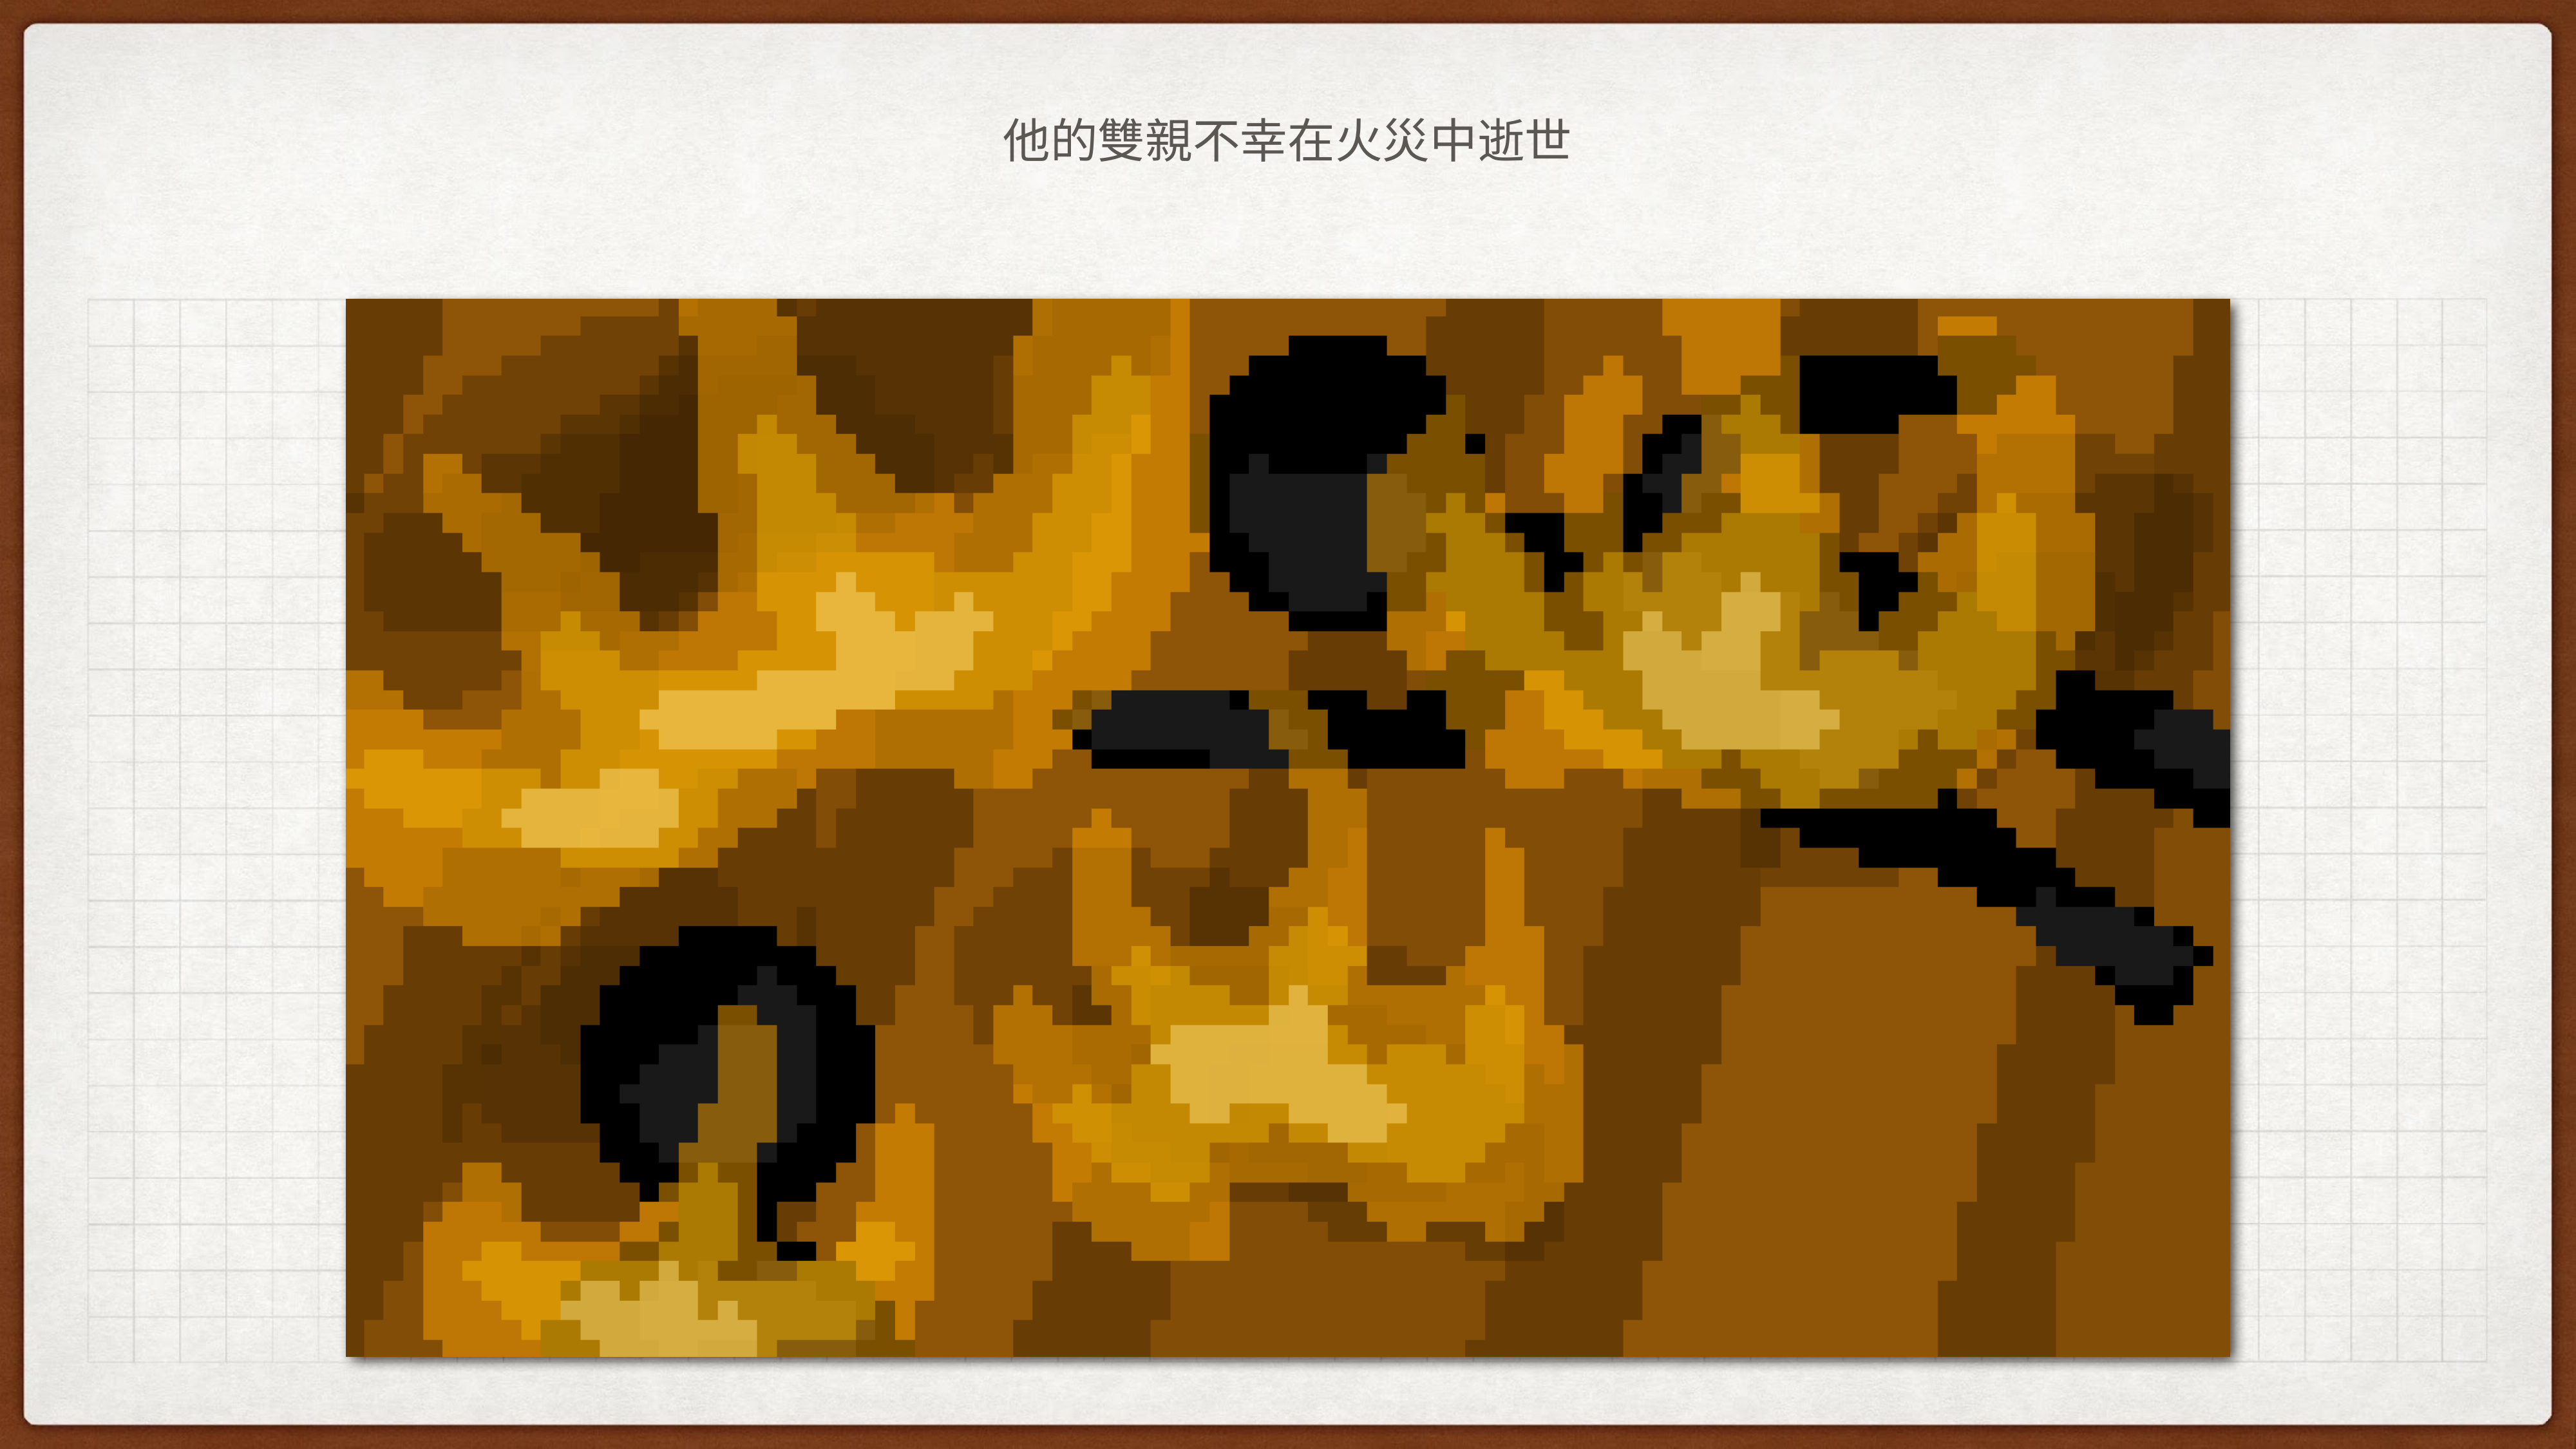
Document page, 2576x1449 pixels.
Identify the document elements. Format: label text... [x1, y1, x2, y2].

picture [0, 0, 2576, 1449]
list 他的雙親不幸在火災中逝世 [133, 105, 2443, 182]
